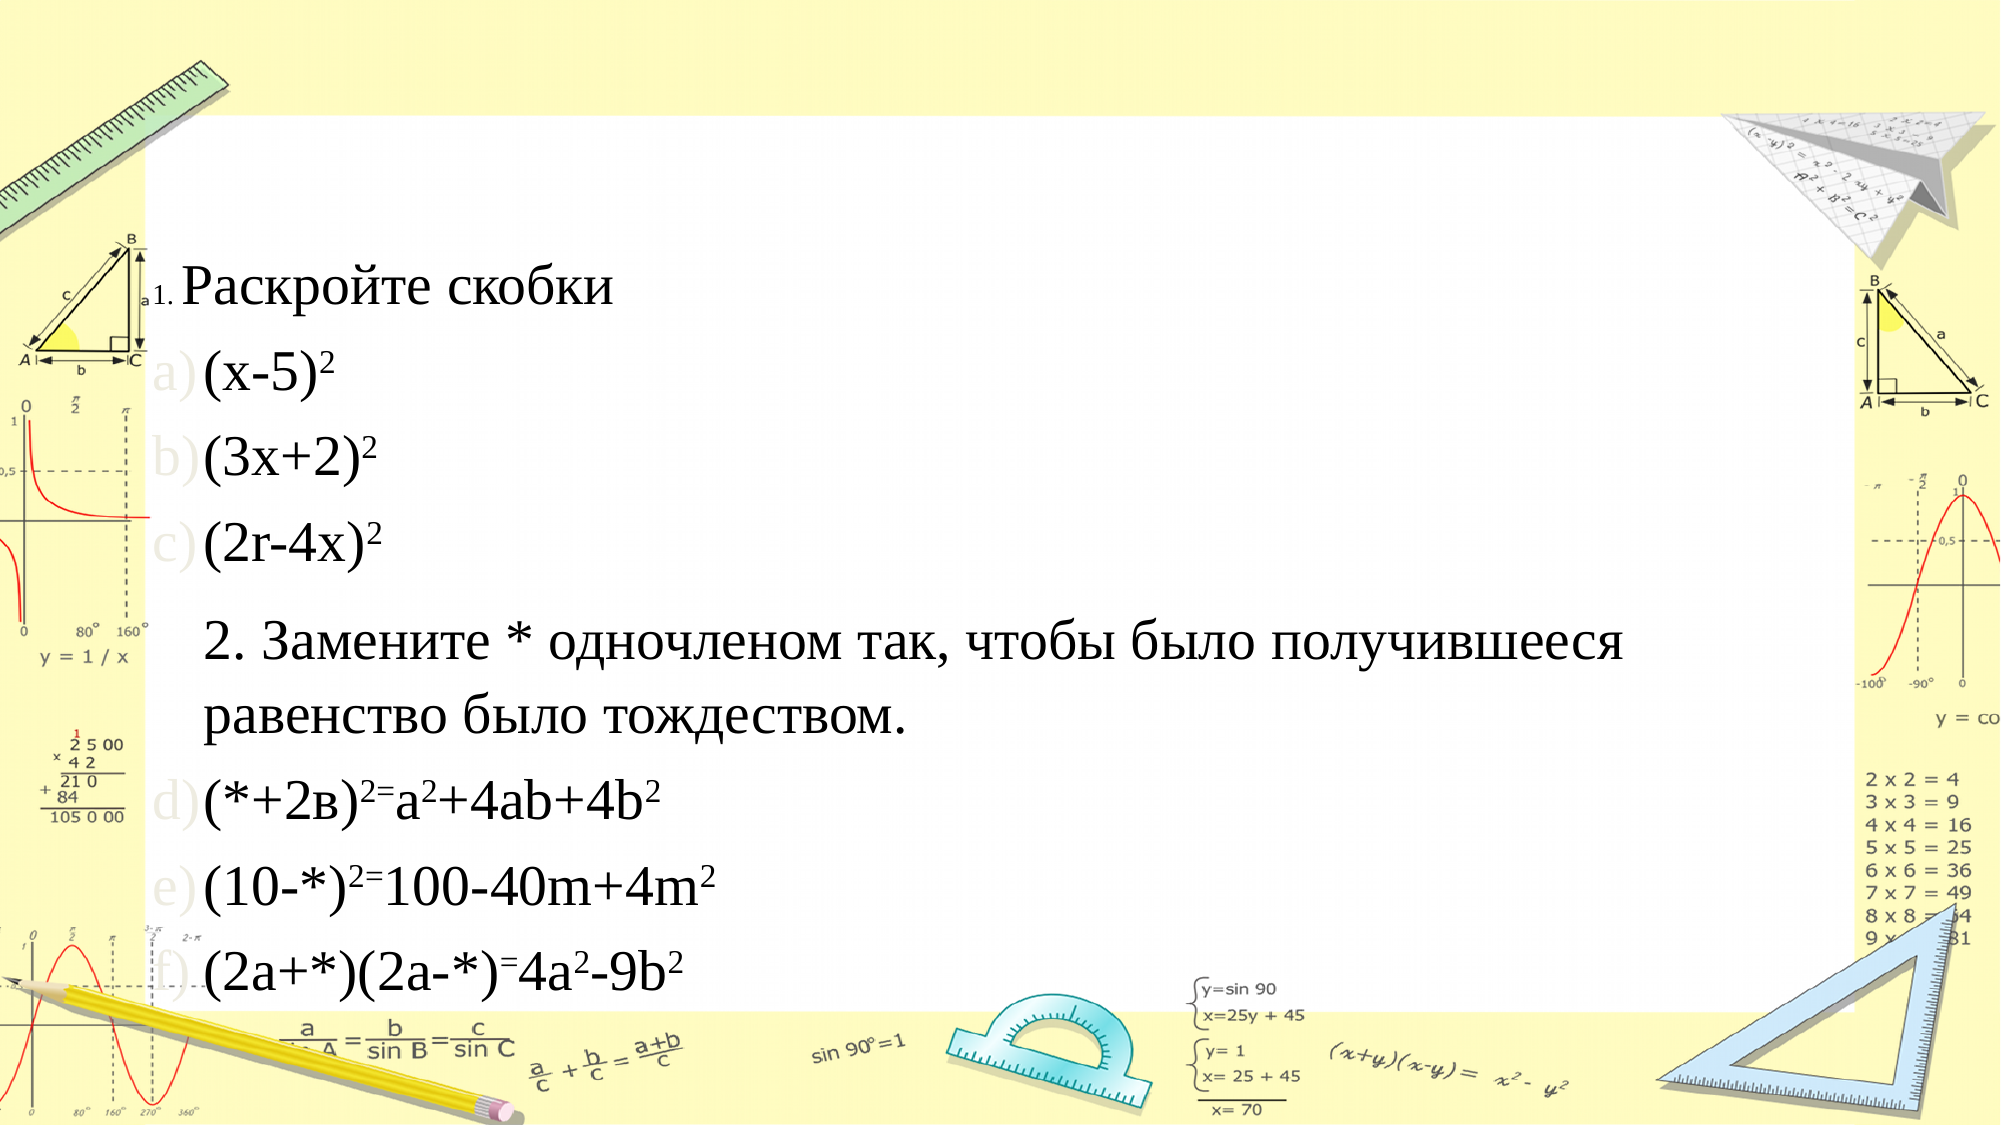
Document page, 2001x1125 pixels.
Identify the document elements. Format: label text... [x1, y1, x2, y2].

list 1. Раскройте скобки (x-5)2 (3x+2)2 (2r-4x)2 2. Замените * одночленом так, чтобы было получившееся равенство было тождеством. (*+2в)2=a2+4ab+4b2 (10-*)2=100-40m+4m2 (2a+*)(2a-*)=4a2-9b2 [137, 234, 1863, 1014]
title [93, 0, 1894, 108]
picture [0, 0, 2001, 1125]
